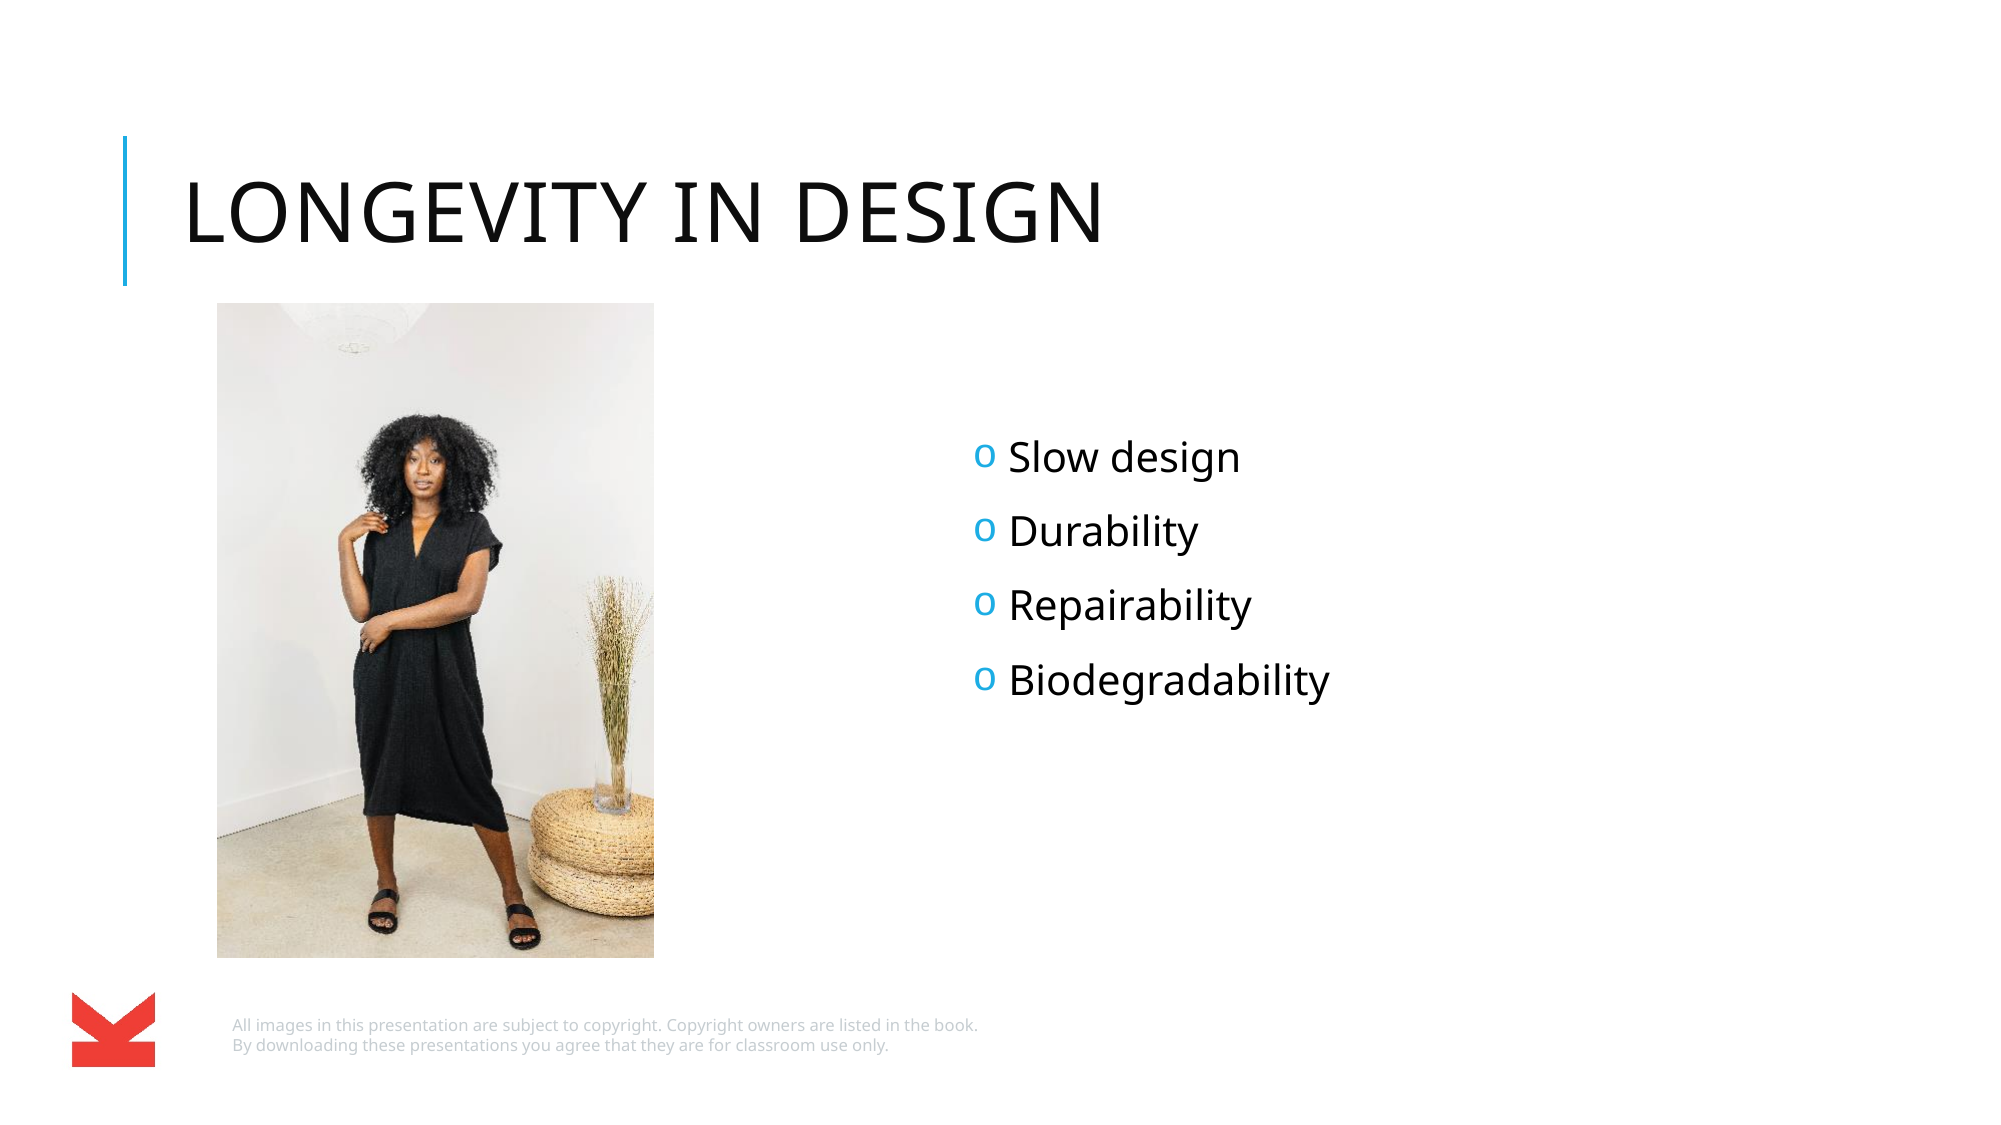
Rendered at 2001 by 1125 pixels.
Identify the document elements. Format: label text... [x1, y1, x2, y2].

picture [50, 970, 175, 1095]
title Longevity in design [168, 96, 1763, 342]
text_box All images in this presentation are subject to copyright. Copyright owners are listed in the book. By downloading these presentations you agree that they are for classroom use only. [217, 1007, 1218, 1062]
list Slow design Durability Repairability Biodegradability [965, 344, 1898, 1005]
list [217, 303, 654, 958]
